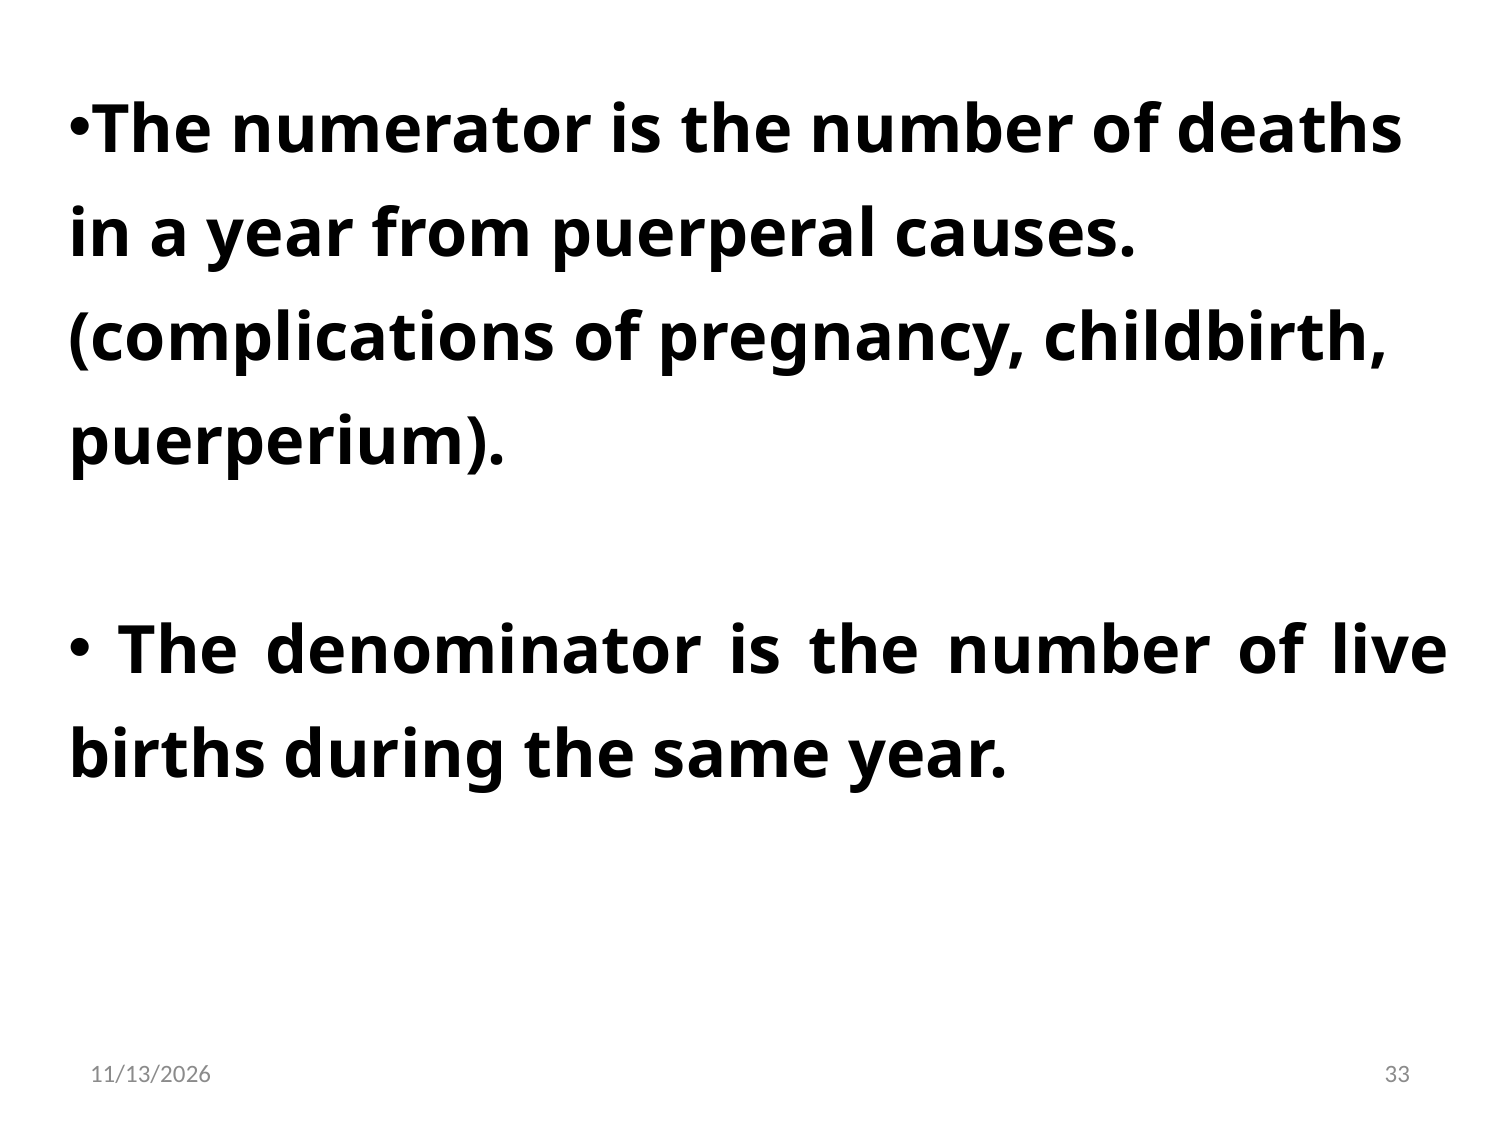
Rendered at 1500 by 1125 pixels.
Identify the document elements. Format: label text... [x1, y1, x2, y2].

text_box The numerator is the number of deaths in a year from puerperal causes. (complications of pregnancy, childbirth, puerperium). The denominator is the number of live births during the same year. [53, 53, 1465, 799]
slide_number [75, 1042, 425, 1103]
slide_number 33 [1074, 1042, 1425, 1103]
